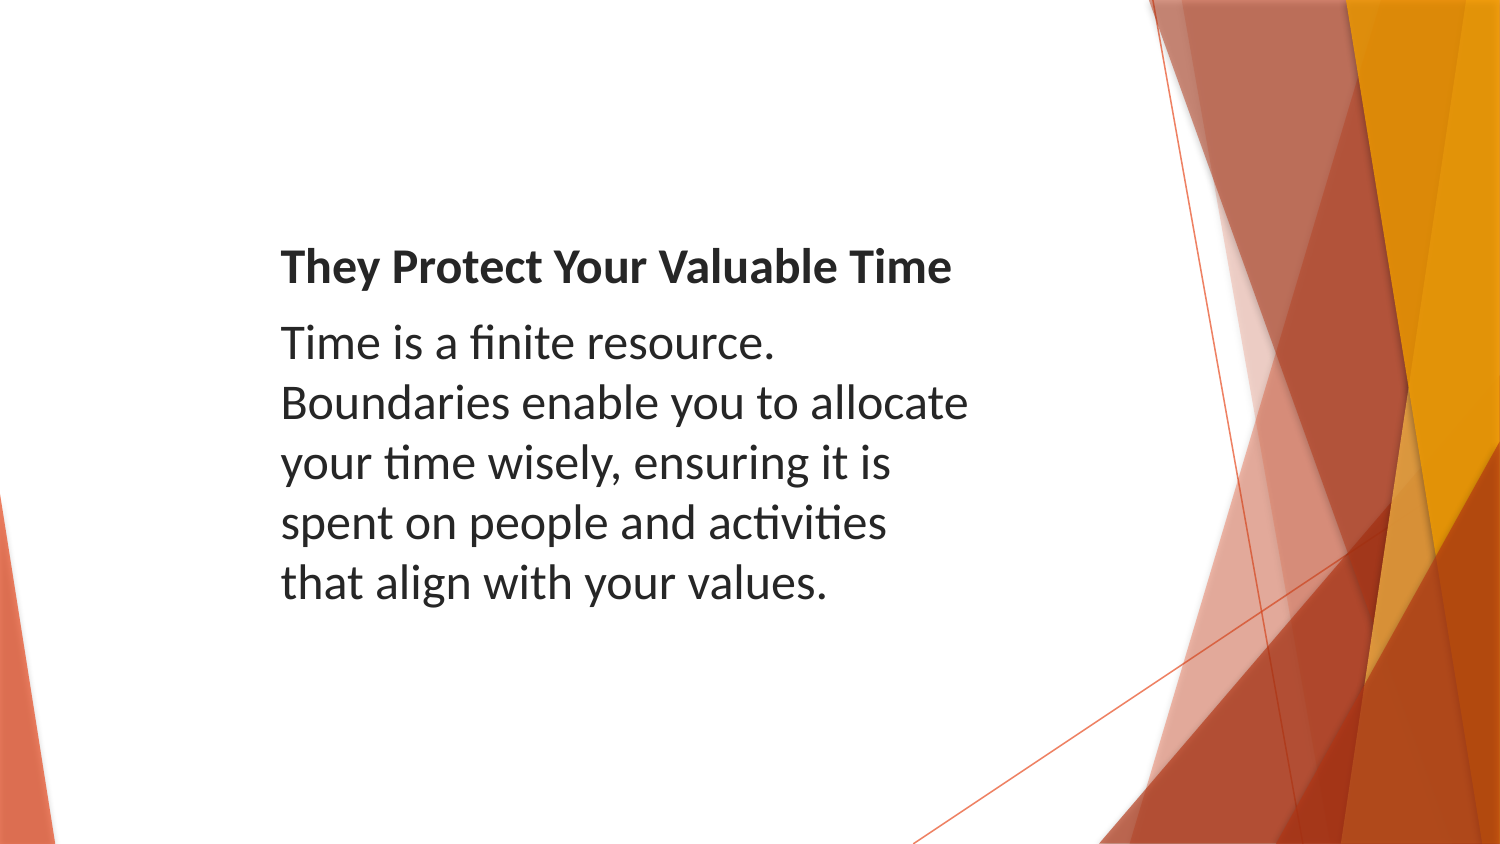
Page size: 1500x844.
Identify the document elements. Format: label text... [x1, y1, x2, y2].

list They Protect Your Valuable Time Time is a finite resource. Boundaries enable you to allocate your time wisely, ensuring it is spent on people and activities that align with your values. [265, 114, 987, 729]
